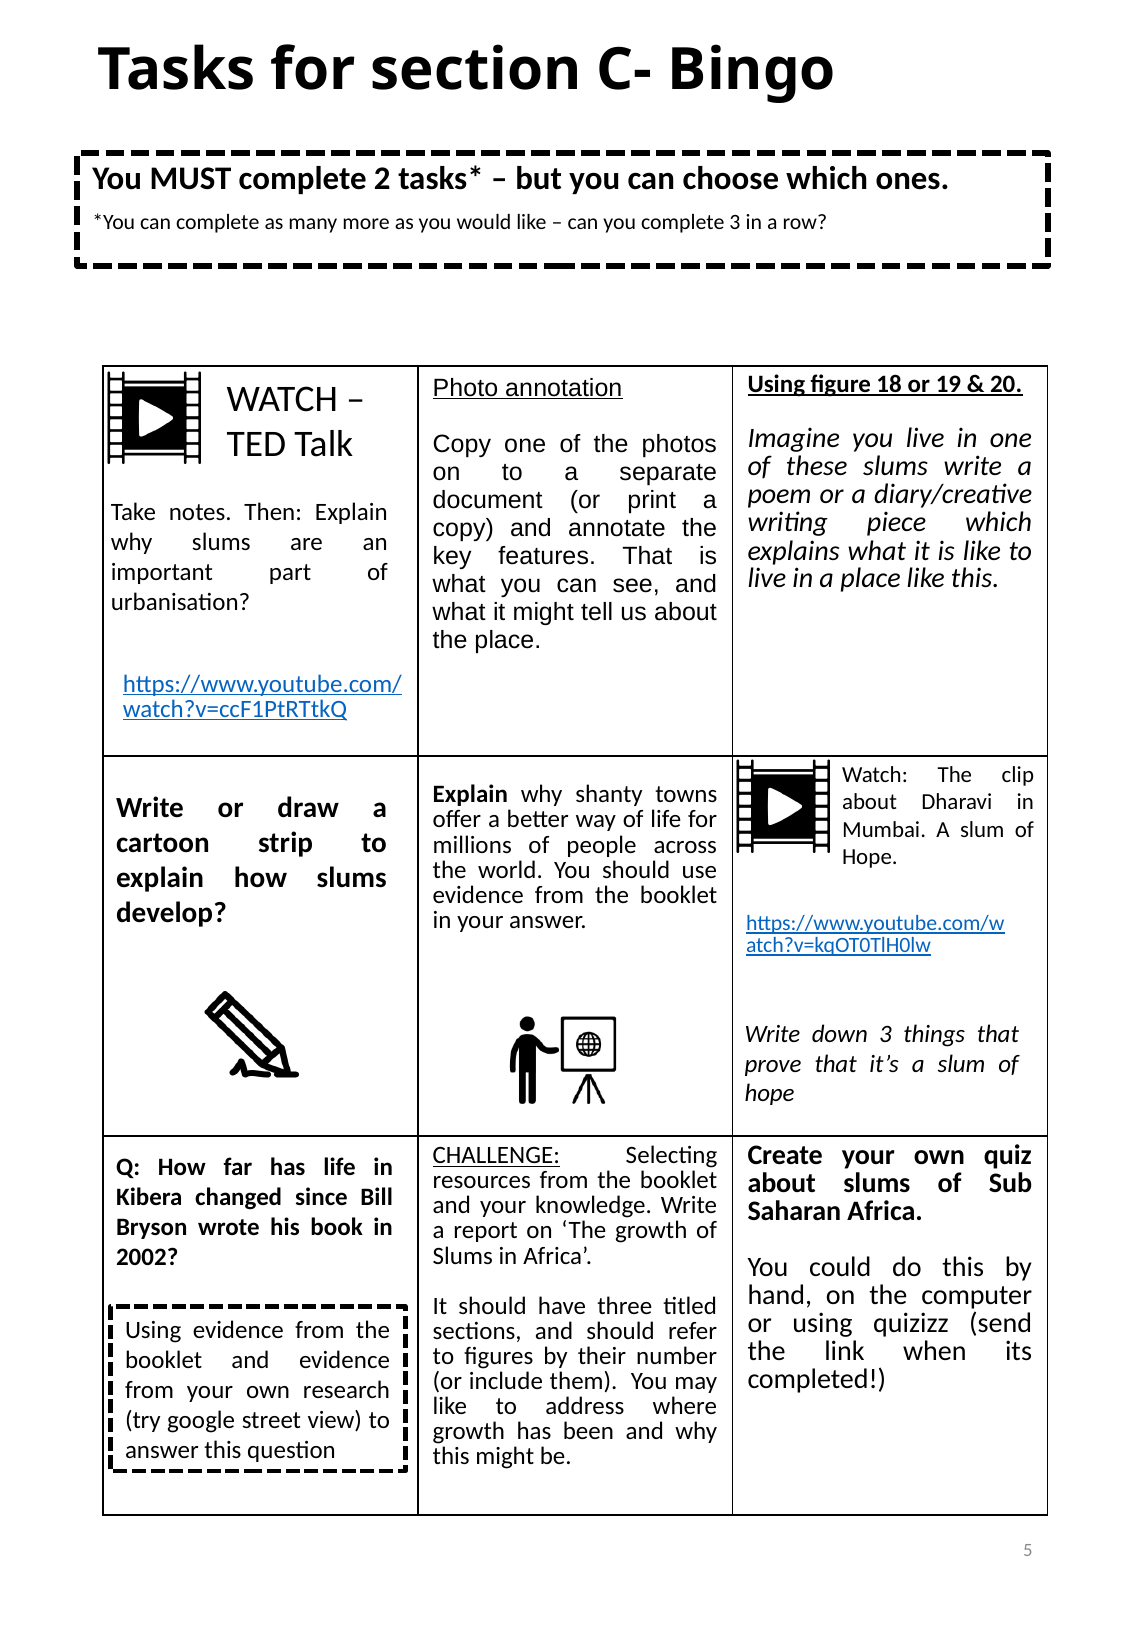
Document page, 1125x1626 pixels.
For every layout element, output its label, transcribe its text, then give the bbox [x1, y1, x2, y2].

picture [102, 366, 206, 469]
table_cell [104, 1137, 417, 1514]
picture [731, 754, 835, 858]
table_header Photo annotation Copy one of the photos on to a separate document (or print a copy) and annotate the key features. That is what you can see, and what it might tell us about the place. [419, 367, 732, 755]
text_box https://www.youtube.com/watch?v=kqOT0TlH0lw [731, 901, 1028, 943]
list You MUST complete 2 tasks* – but you can choose which ones. *You can complete as many more as you would like – can you complete 3 in a row? [77, 153, 1048, 266]
text_box Watch: The clip about Dharavi in Mumbai. A slum of Hope. [827, 751, 1049, 877]
table_header Using figure 18 or 19 & 20. Imagine you live in one of these slums write a poem or a diary/creative writing piece which explains what it is like to live in a place like this. [733, 367, 1047, 754]
text_box WATCH – TED Talk [211, 366, 408, 471]
title Tasks for section C- Bingo [82, 28, 897, 114]
text_box https://www.youtube.com/watch?v=ccF1PtRTtkQ [108, 659, 428, 705]
table_header [104, 367, 417, 755]
table_cell Explain why shanty towns offer a better way of life for millions of people across the world. You should use evidence from the booklet in your answer. [419, 757, 732, 1135]
picture [506, 1004, 619, 1116]
text_box Take notes. Then: Explain why slums are an important part of urbanisation? [96, 488, 404, 623]
table_cell Create your own quiz about slums of Sub Saharan Africa. You could do this by hand, on the computer or using quizizz (send the link when its completed!) [733, 1137, 1047, 1514]
picture [198, 981, 305, 1087]
text_box Write down 3 things that prove that it’s a slum of hope [729, 1009, 1034, 1115]
table_cell [733, 858, 1047, 1135]
table_cell [104, 757, 417, 1135]
text_box Q: How far has life in Kibera changed since Bill Bryson wrote his book in 2002? [101, 1143, 409, 1278]
text_box Write or draw a cartoon strip to explain how slums develop? [101, 780, 402, 936]
text_box Using evidence from the booklet and evidence from your own research (try google street view) to answer this question [110, 1306, 406, 1472]
table_cell CHALLENGE: Selecting resources from the booklet and your knowledge. Write a report on ‘The growth of Slums in Africa’. It should have three titled sections, and should refer to figures by their number (or include them). You may like to address where growth has been and why this might be. [419, 1137, 732, 1514]
slide_number 5 [794, 1516, 1048, 1593]
